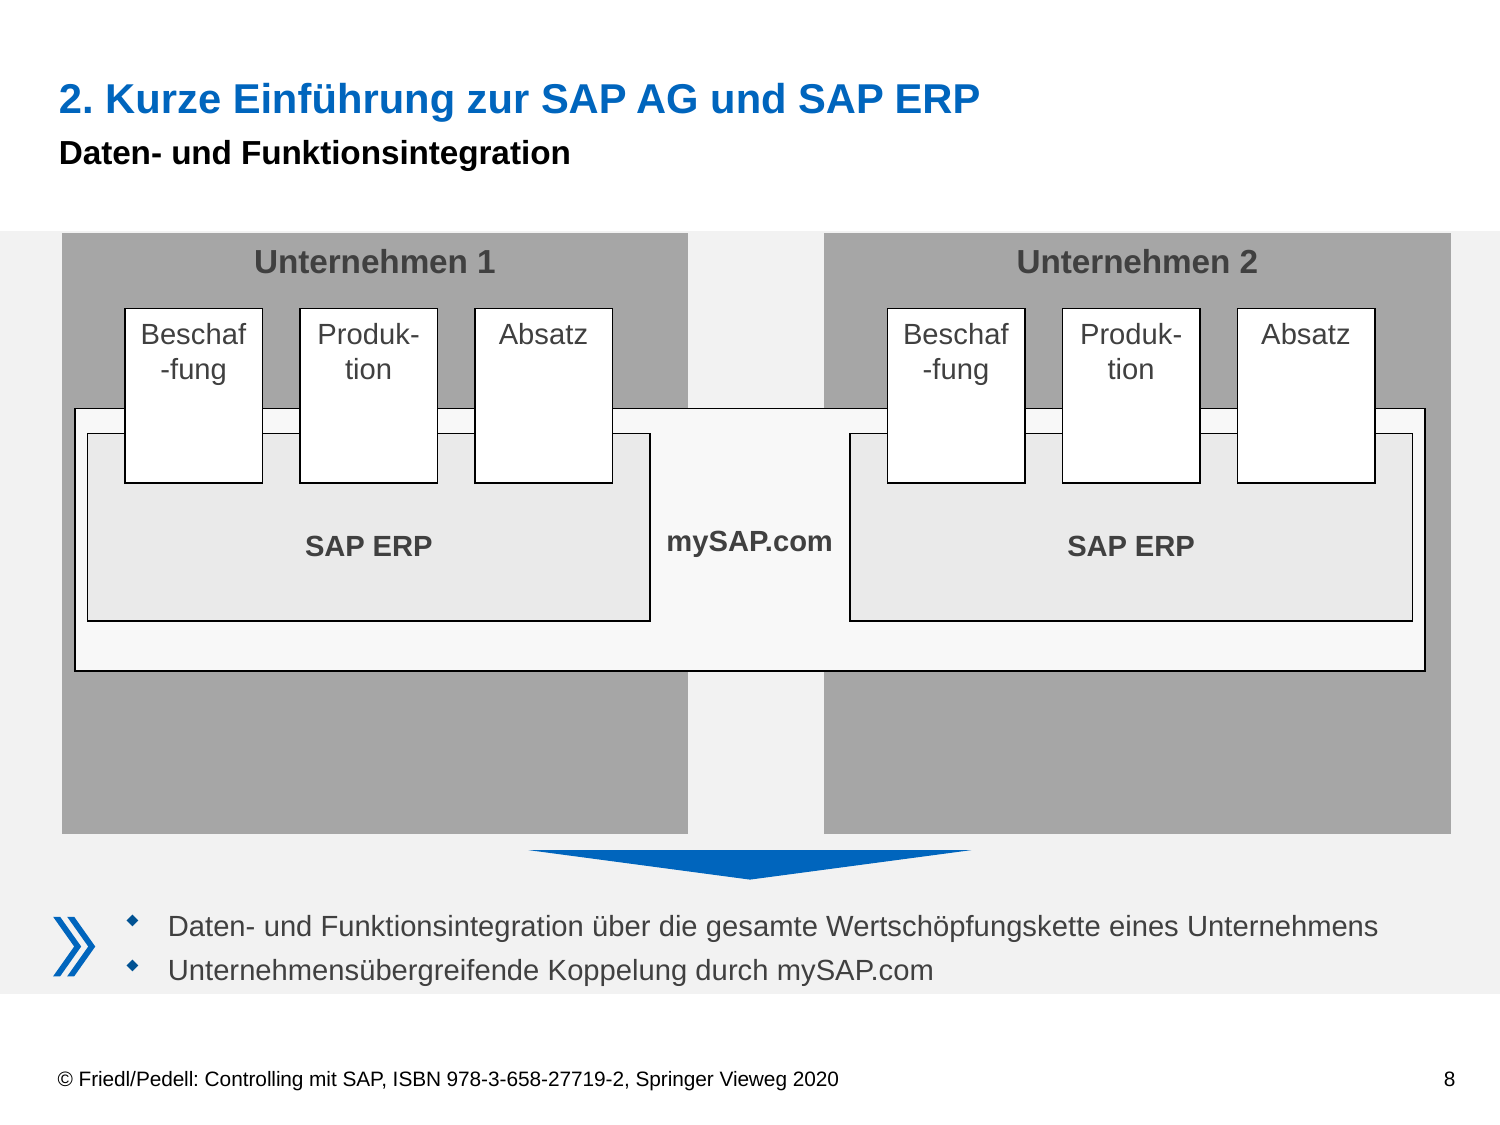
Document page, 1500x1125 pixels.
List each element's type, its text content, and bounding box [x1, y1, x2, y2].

text_box Unternehmen 2 [825, 233, 1450, 834]
text_box Absatz [1237, 308, 1375, 484]
list Daten- und Funktionsintegration [58, 121, 1278, 171]
text_box SAP ERP [87, 433, 650, 621]
title 2. Kurze Einführung zur SAP AG und SAP ERP [58, 58, 1278, 119]
text_box SAP ERP [849, 433, 1413, 621]
text_box Daten- und Funktionsintegration über die gesamte Wertschöpfungskette eines Unternehmens Unternehmensübergreifende Koppelung durch mySAP.com [109, 896, 1441, 995]
text_box Beschaf-fung [124, 308, 263, 484]
text_box mySAP.com [74, 408, 1425, 671]
slide_number 8 [1262, 1058, 1470, 1119]
text_box Unternehmen 1 [62, 233, 688, 834]
text_box [526, 848, 974, 882]
footer © Friedl/Pedell: Controlling mit SAP, ISBN 978-3-658-27719-2, Springer Vieweg 2020 [42, 1058, 1235, 1113]
text_box [0, 232, 1500, 994]
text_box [52, 916, 96, 977]
text_box Absatz [474, 308, 613, 484]
text_box Produk-tion [1062, 308, 1200, 484]
text_box Produk-tion [299, 308, 438, 484]
text_box Beschaf-fung [887, 308, 1025, 484]
